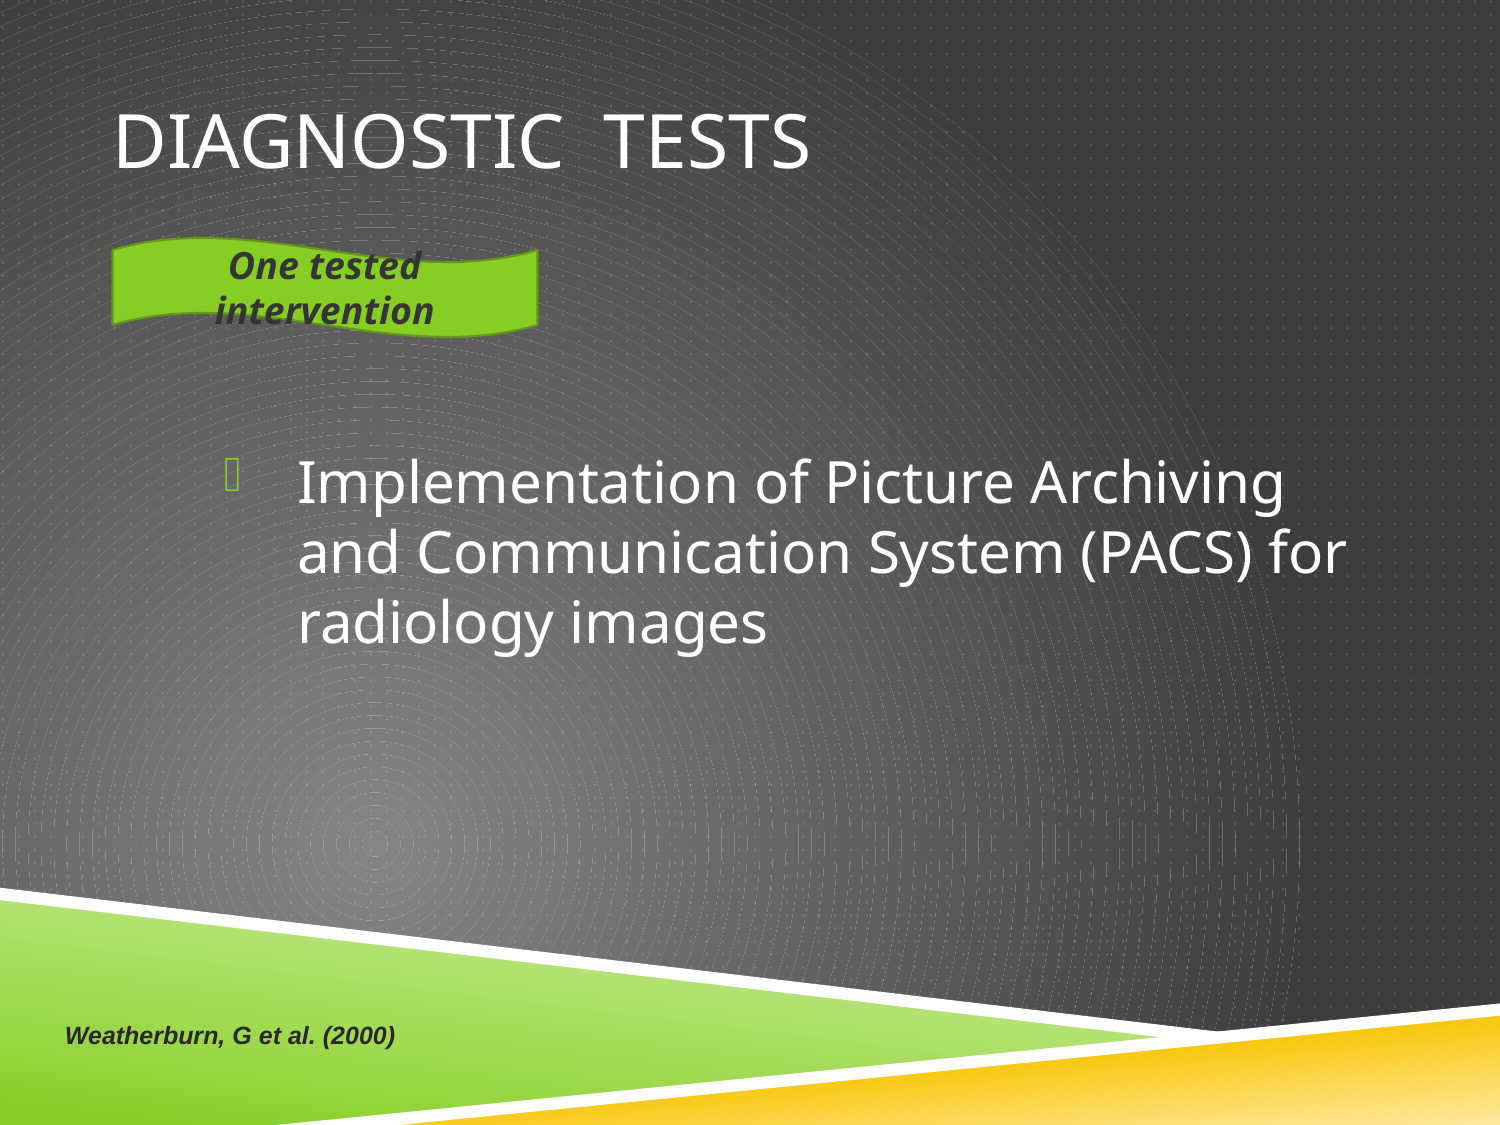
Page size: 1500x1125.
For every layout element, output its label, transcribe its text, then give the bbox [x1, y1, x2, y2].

list Implementation of Picture Archiving and Communication System (PACS) for radiology images [212, 437, 1388, 876]
text_box Weatherburn, G et al. (2000) [49, 1012, 438, 1058]
title DIAGNOSTIC TESTS [112, 45, 1388, 233]
text_box One tested intervention [111, 236, 539, 339]
